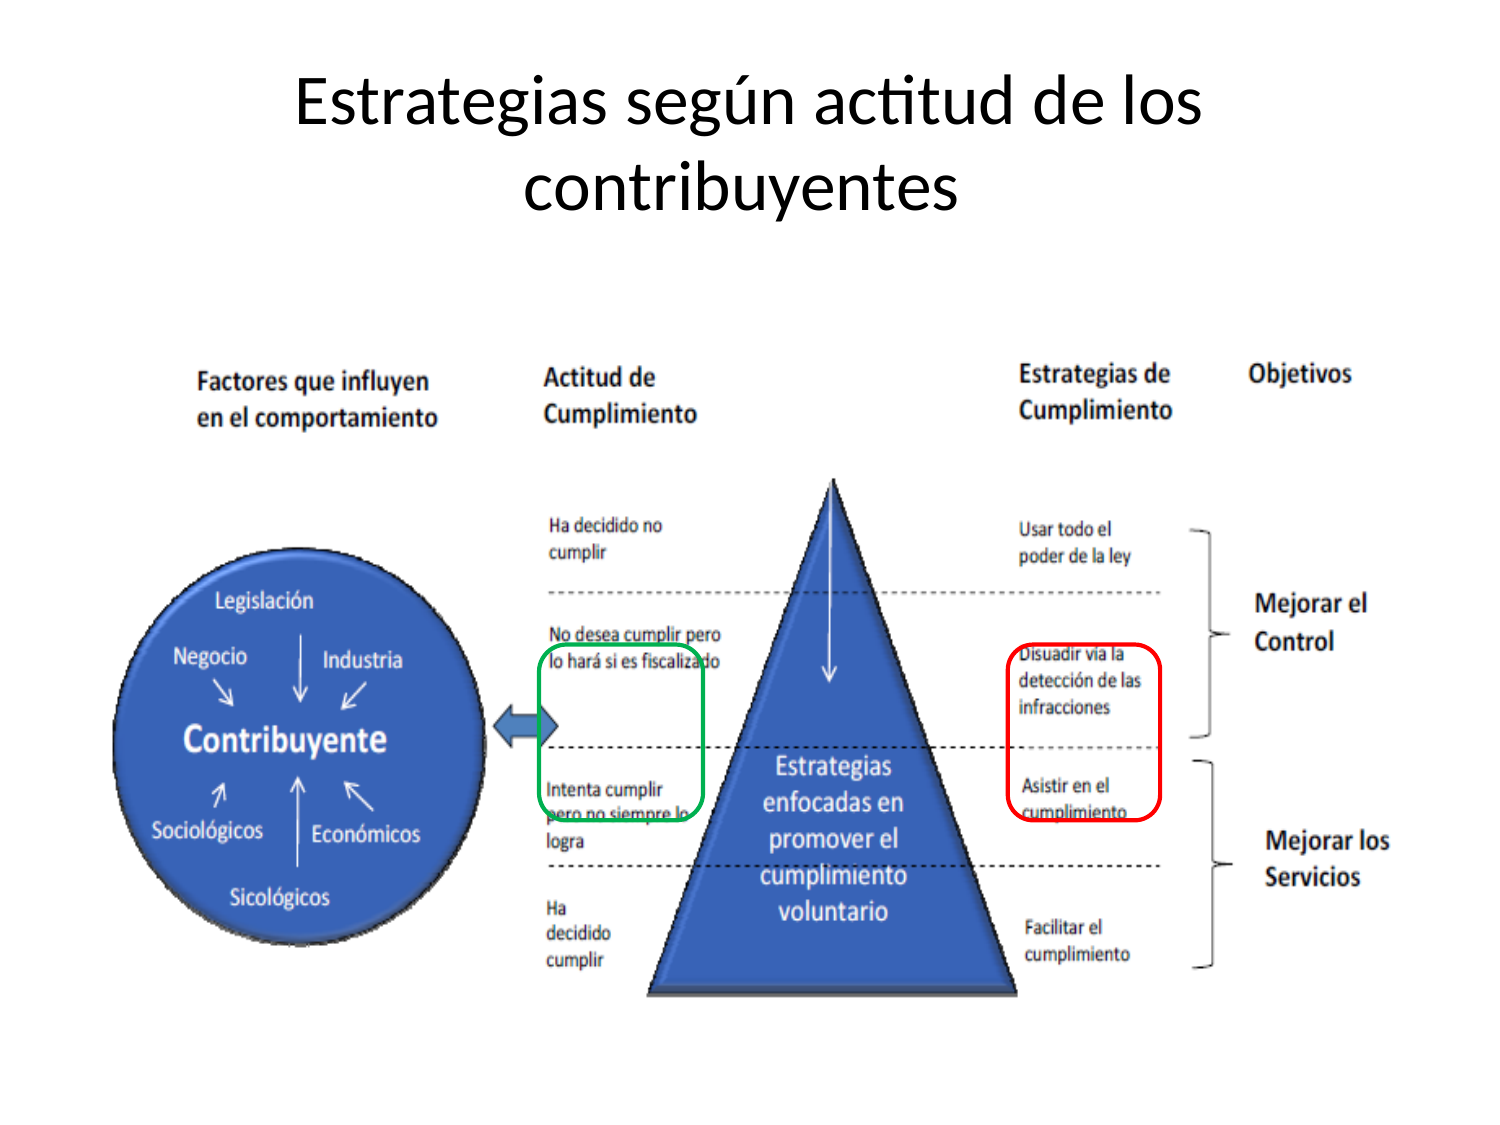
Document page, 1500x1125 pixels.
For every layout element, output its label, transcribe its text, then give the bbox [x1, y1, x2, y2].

picture [81, 339, 1407, 1055]
title Estrategias según actitud de los contribuyentes [75, 45, 1425, 233]
